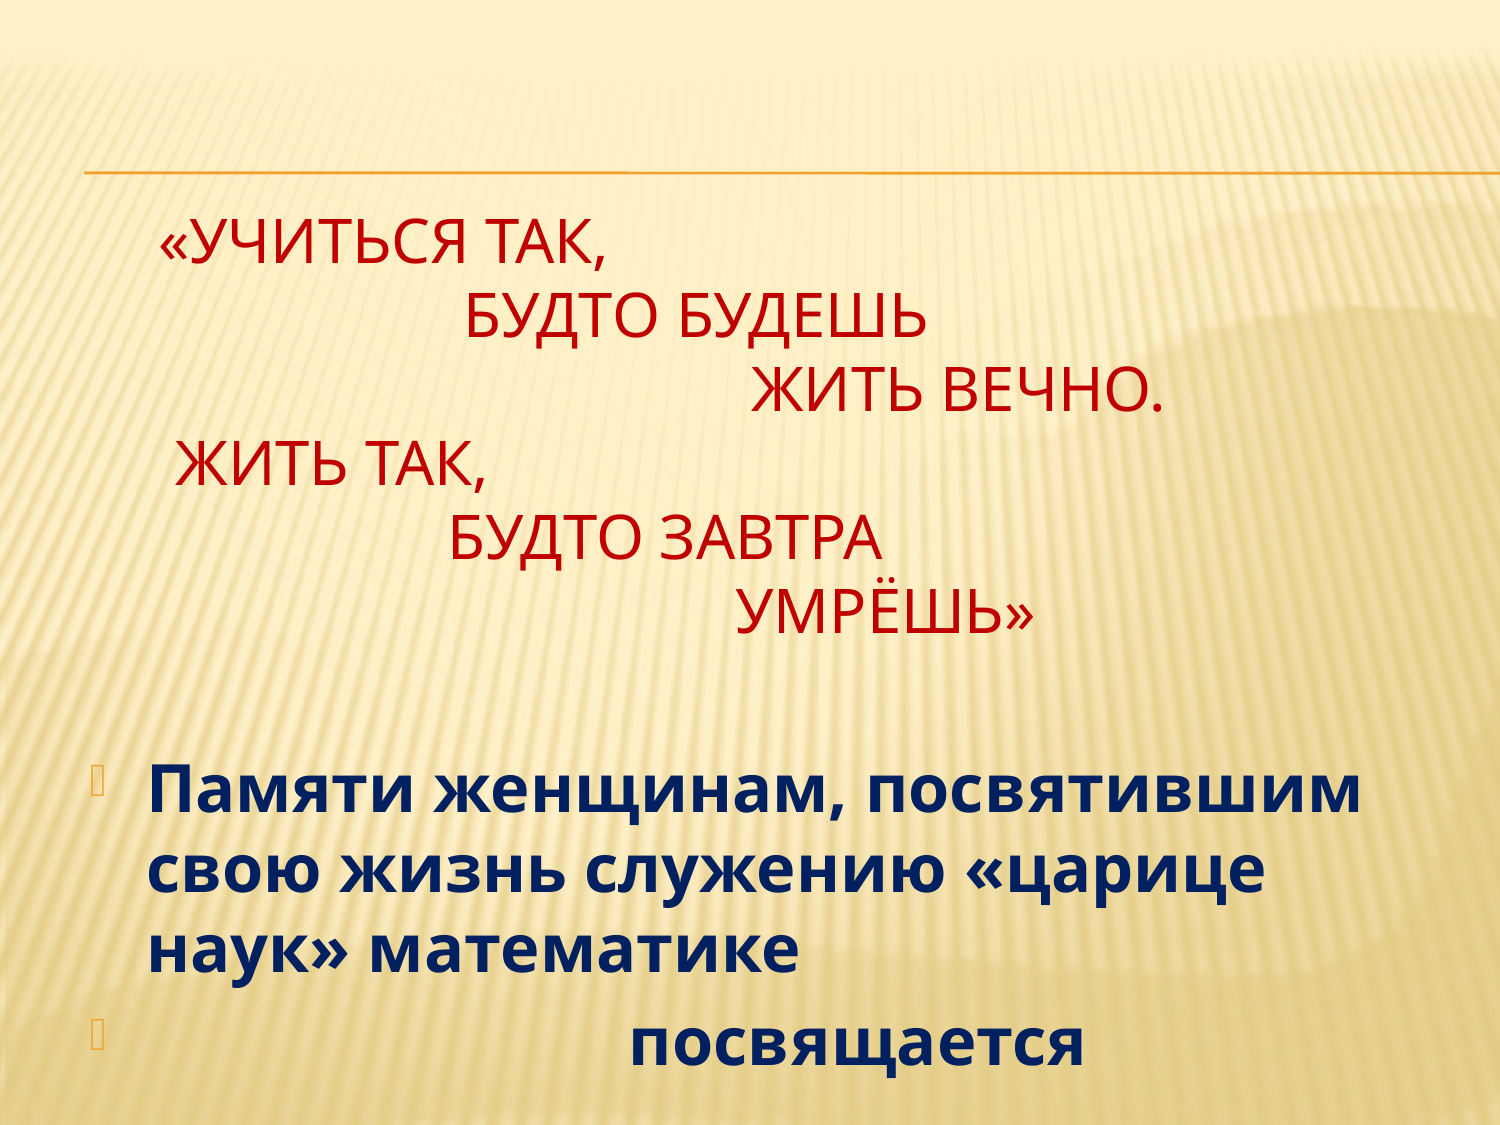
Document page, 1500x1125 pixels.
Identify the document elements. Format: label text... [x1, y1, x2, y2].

title «Учиться так, будто будешь жить вечно. Жить так, будто завтра умрёшь» [128, 58, 1405, 657]
list Памяти женщинам, посвятившим свою жизнь служению «царице наук» математике посвящается [75, 738, 1500, 1056]
